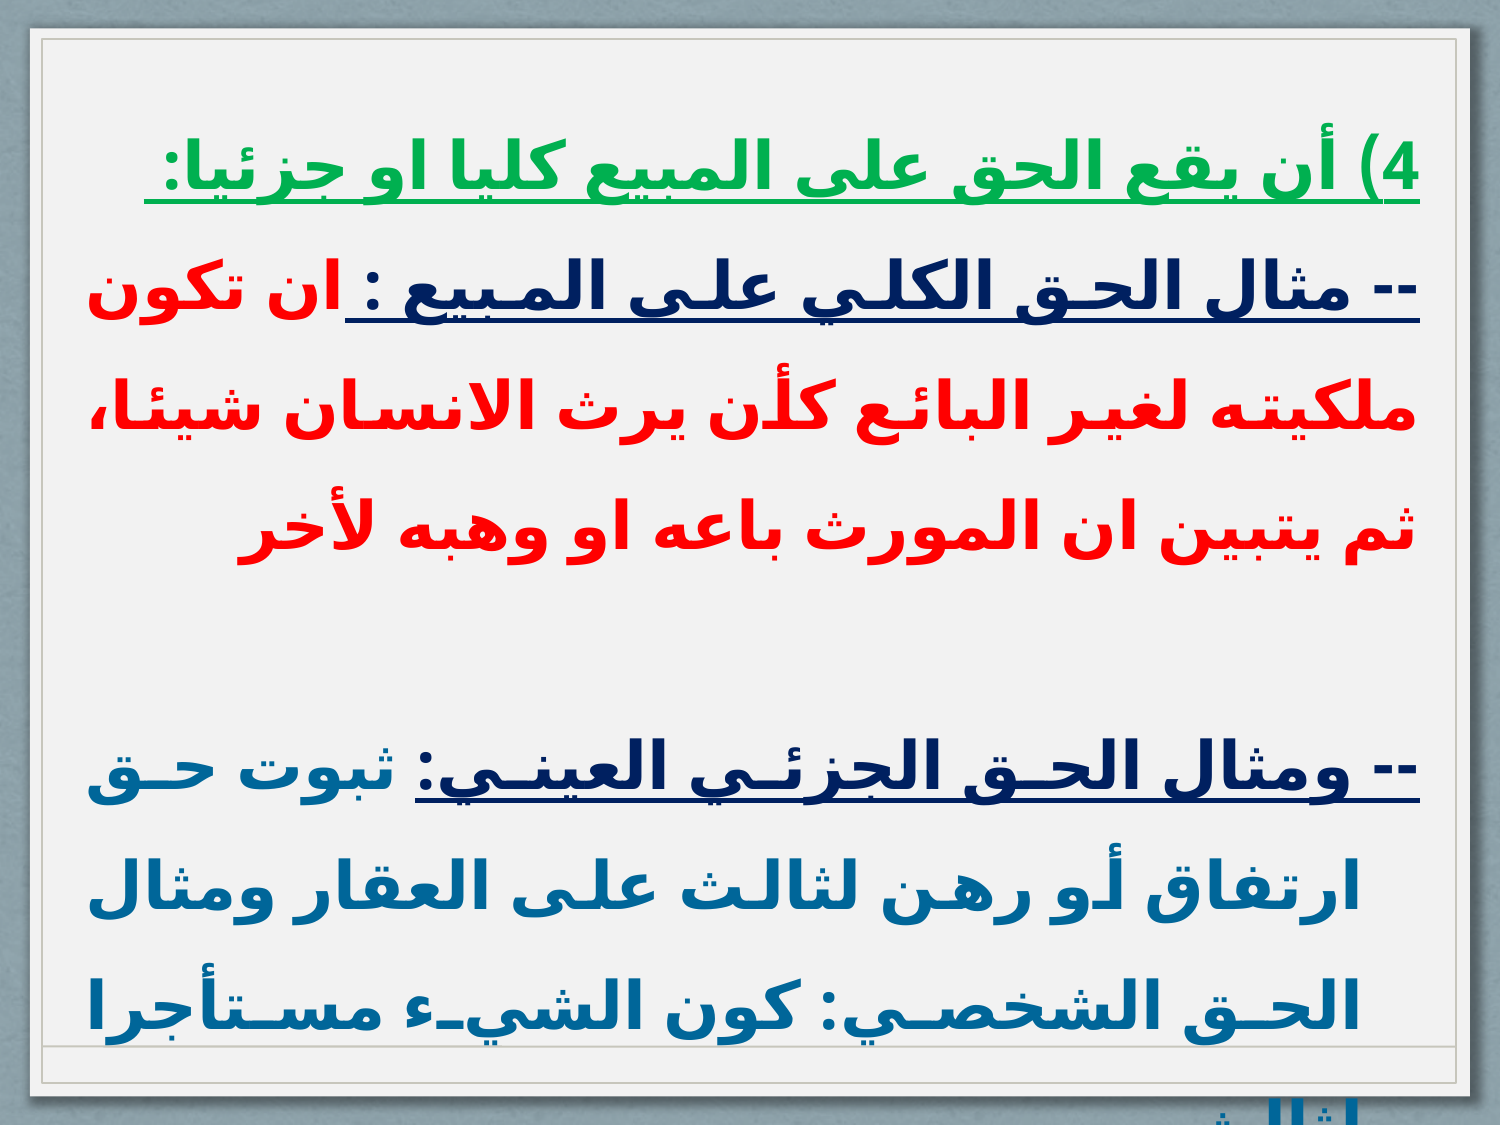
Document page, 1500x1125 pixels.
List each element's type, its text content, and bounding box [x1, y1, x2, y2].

text_box 4) أن يقع الحق على المبيع كليا او جزئيا: -- مثال الحق الكلي على المبيع : ان تكون ملكيته لغير البائع كأن يرث الانسان شيئا، ثم يتبين ان المورث باعه او وهبه لأخر -- ومثال الحق الجزئي العيني: ثبوت حق ارتفاق أو رهن لثالث على العقار ومثال الحق الشخصي: كون الشيء مستأجرا لثالث. [70, 75, 1435, 1125]
